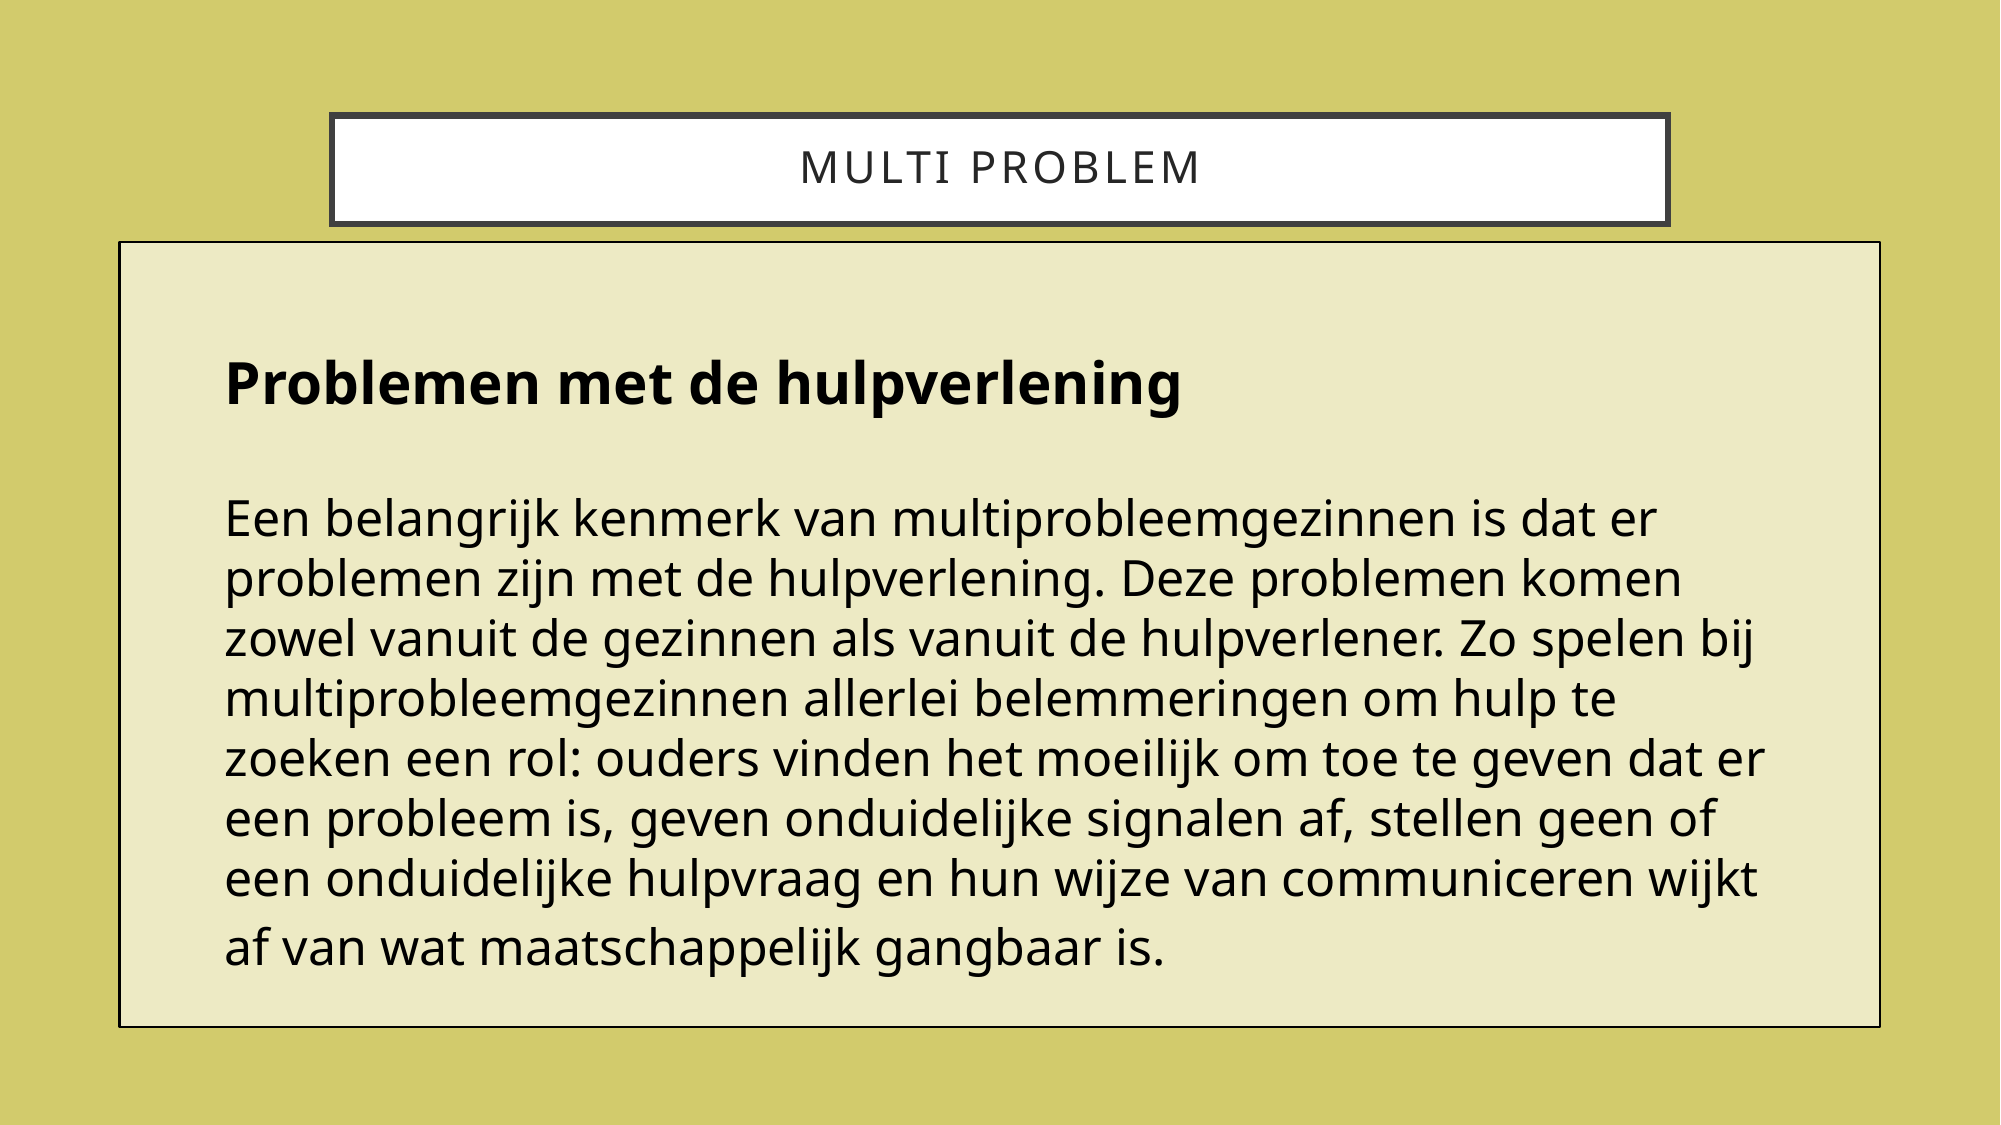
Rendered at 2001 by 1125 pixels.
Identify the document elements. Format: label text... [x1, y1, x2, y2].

text_box Problemen met de hulpverlening Een belangrijk kenmerk van multiprobleemgezinnen is dat er problemen zijn met de hulpverlening. Deze problemen komen zowel vanuit de gezinnen als vanuit de hulpverlener. Zo spelen bij multiprobleemgezinnen allerlei belemmeringen om hulp te zoeken een rol: ouders vinden het moeilijk om toe te geven dat er een probleem is, geven onduidelijke signalen af, stellen geen of een onduidelijke hulpvraag en hun wijze van communiceren wijkt af van wat maatschappelijk gangbaar is. [209, 339, 1790, 984]
text_box [118, 241, 1881, 1028]
title Multi problem [329, 112, 1671, 227]
